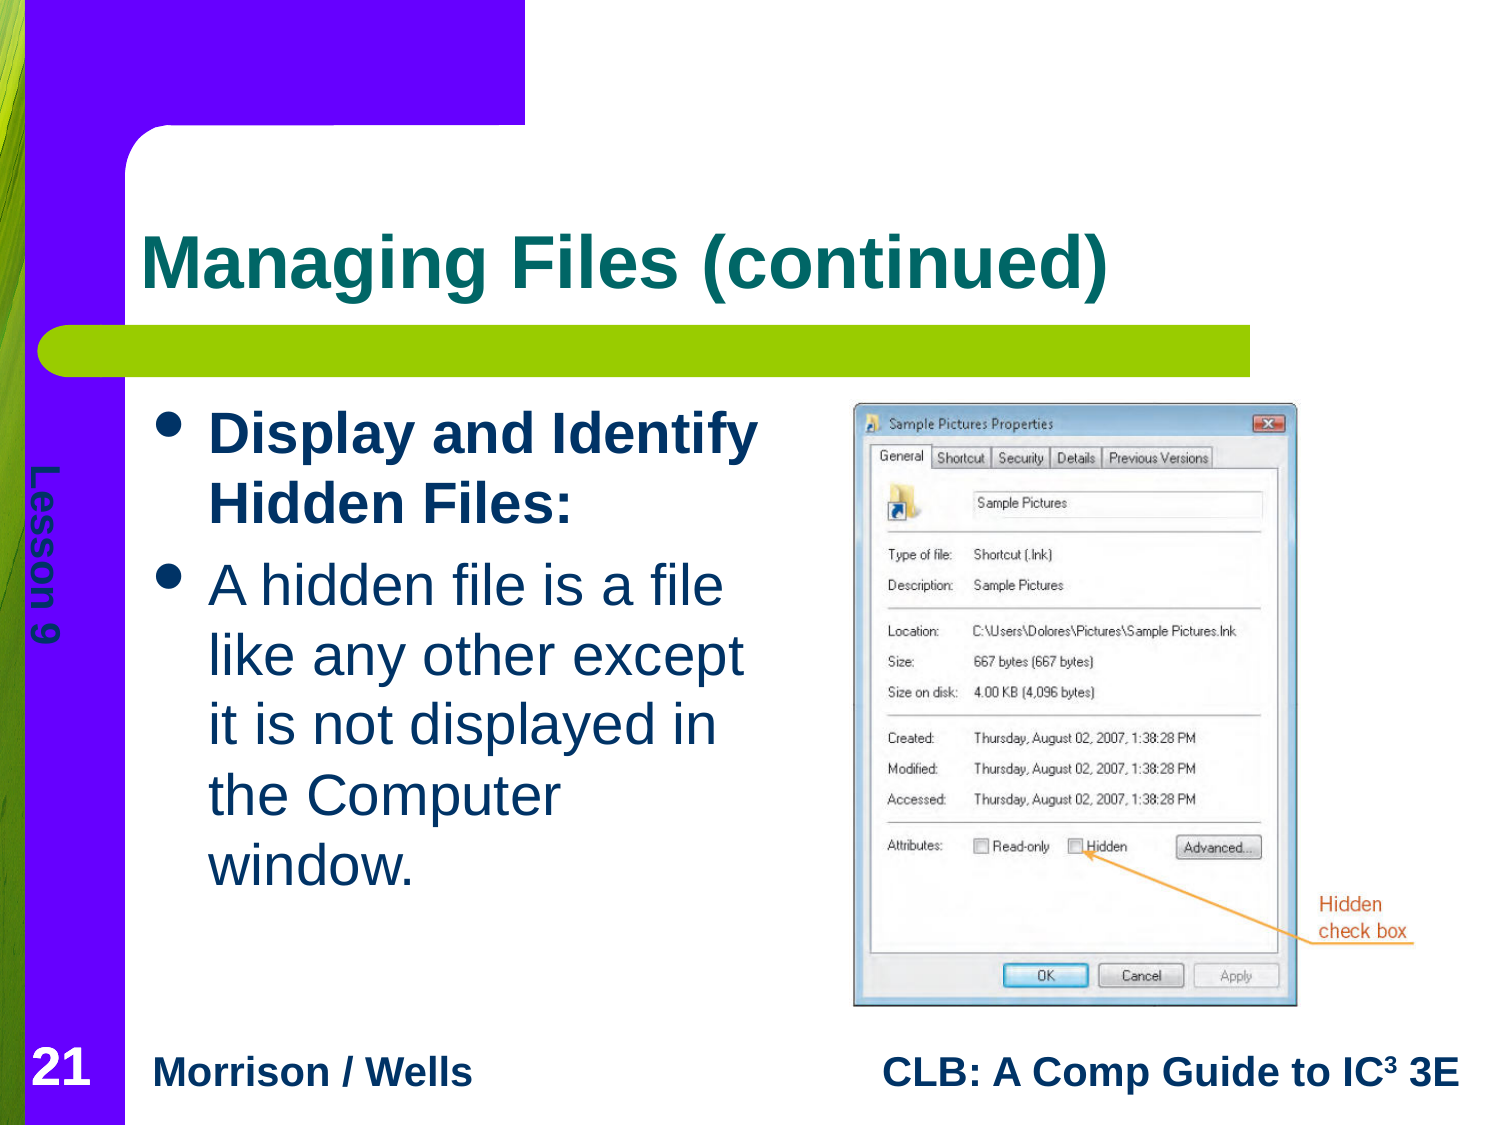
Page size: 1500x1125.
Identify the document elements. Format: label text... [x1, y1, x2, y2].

list Display and Identify Hidden Files: A hidden file is a file like any other except it is not displayed in the Computer window. [137, 387, 801, 999]
title Managing Files (continued) [124, 124, 1426, 313]
text_box 21 [13, 1023, 111, 1105]
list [849, 399, 1416, 1012]
picture [0, 0, 25, 1125]
